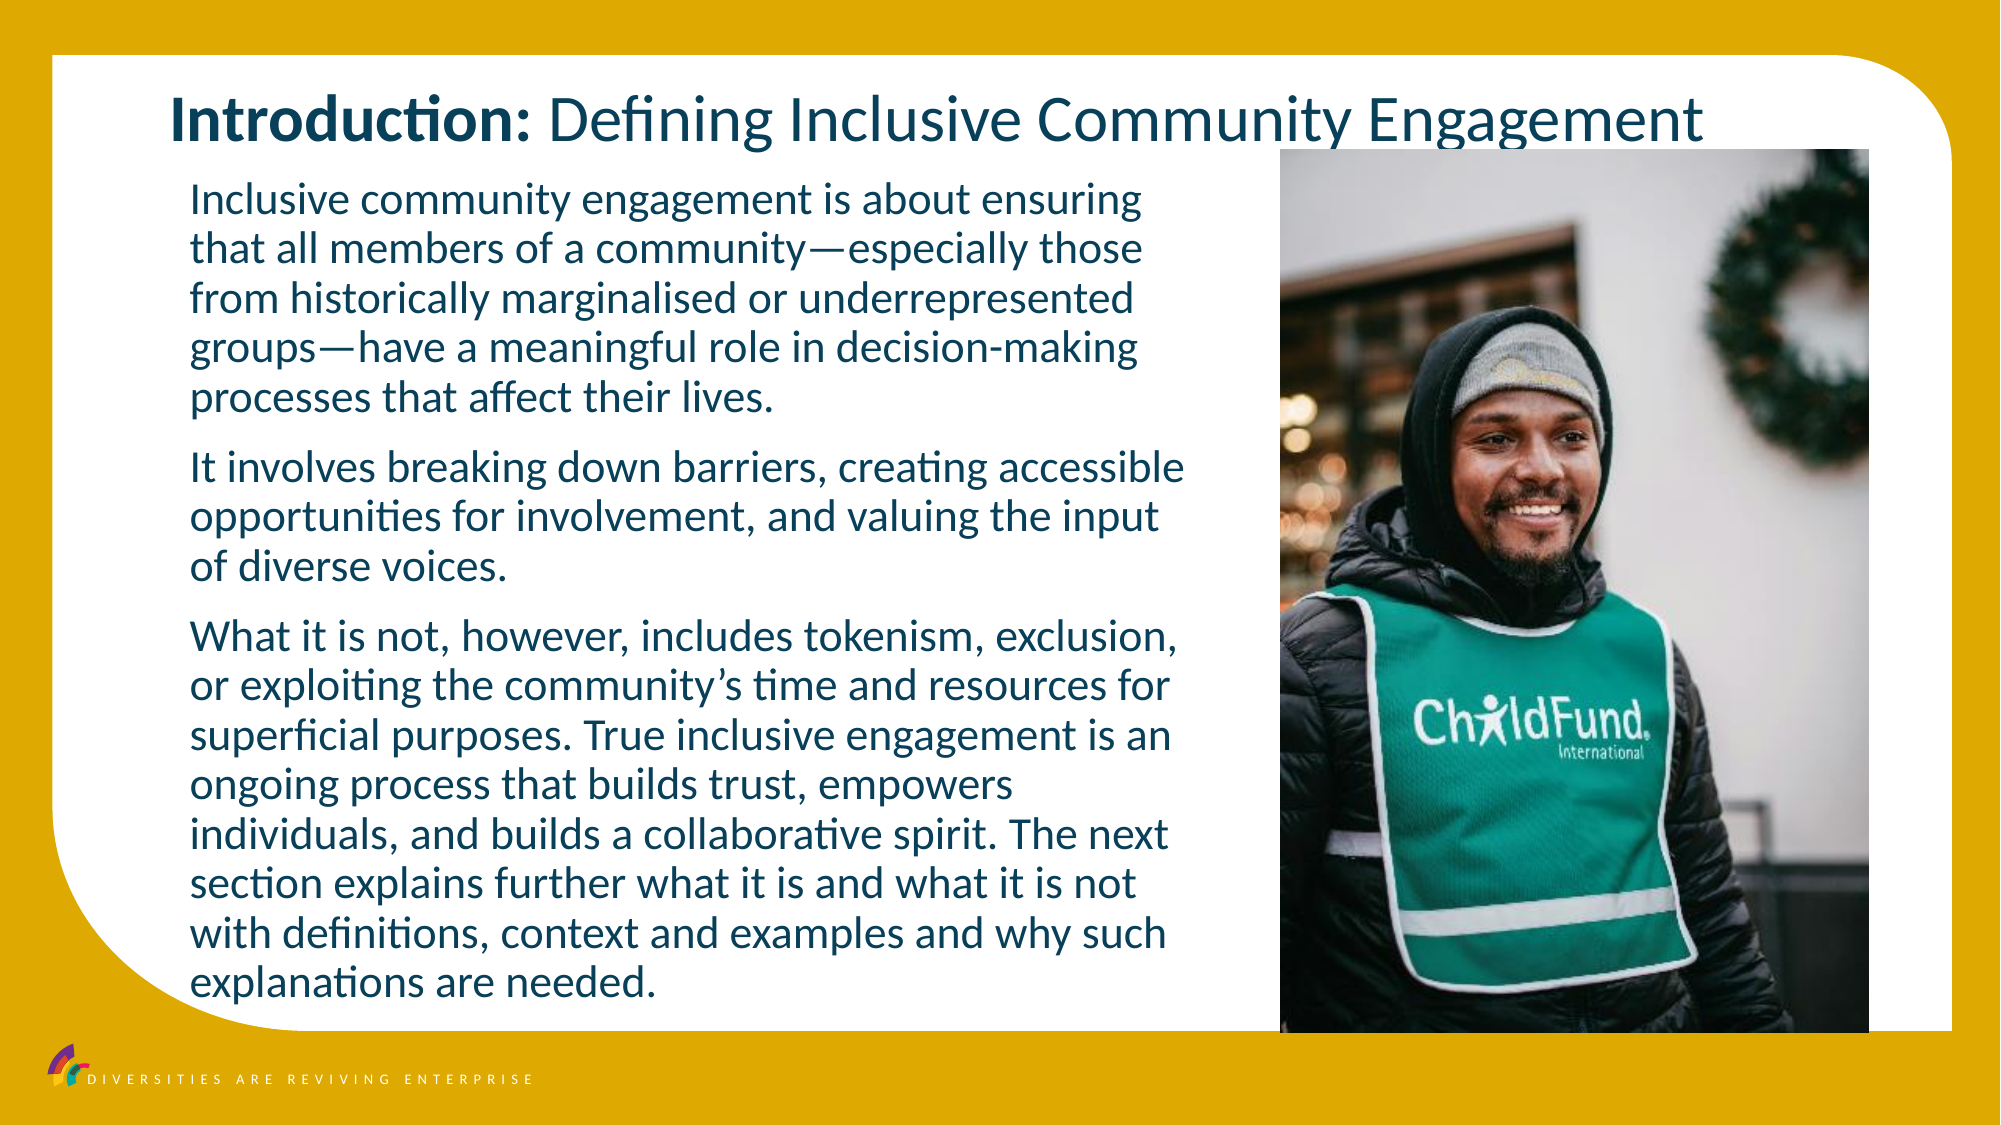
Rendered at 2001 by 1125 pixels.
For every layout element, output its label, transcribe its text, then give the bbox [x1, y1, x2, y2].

text_box Introduction: Defining Inclusive Community Engagement [154, 67, 1792, 163]
picture [1280, 149, 1870, 1033]
list [130, 63, 1869, 196]
list Inclusive community engagement is about ensuring that all members of a community—especially those from historically marginalised or underrepresented groups—have a meaningful role in decision-making processes that affect their lives. It involves breaking down barriers, creating accessible opportunities for involvement, and valuing the input of diverse voices. What it is not, however, includes tokenism, exclusion, or exploiting the community’s time and resources for superficial purposes. True inclusive engagement is an ongoing process that builds trust, empowers individuals, and builds a collaborative spirit. The next section explains further what it is and what it is not with definitions, context and examples and why such explanations are needed. [174, 196, 1206, 799]
